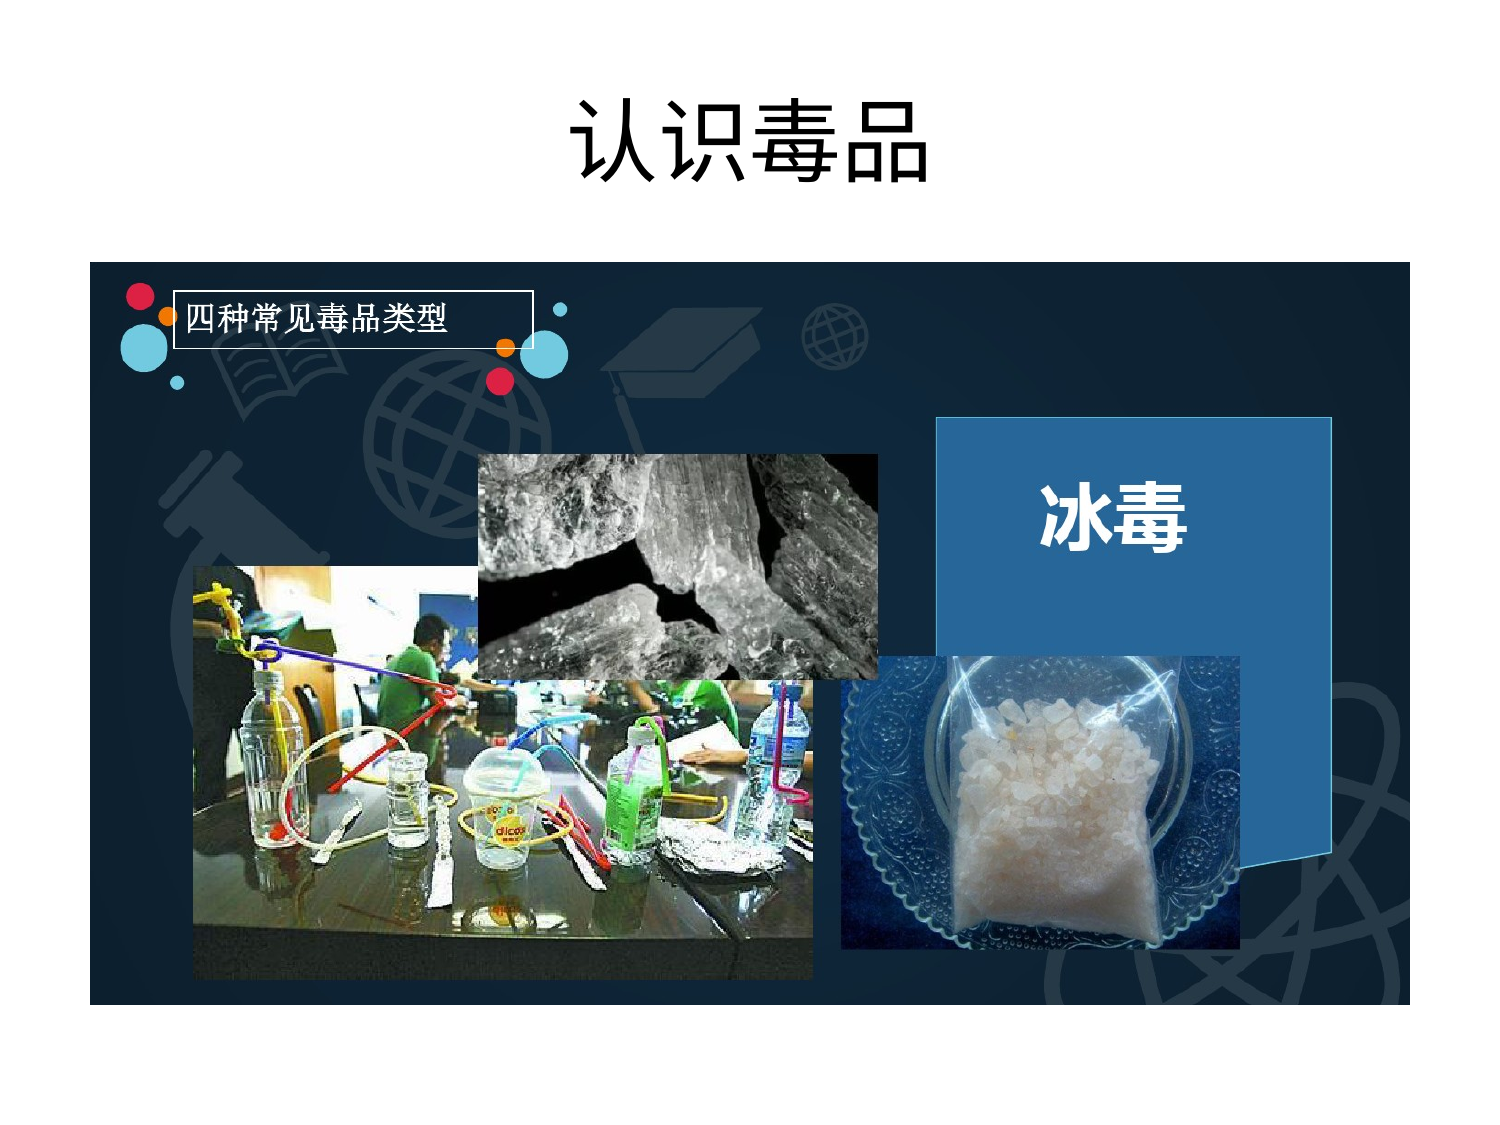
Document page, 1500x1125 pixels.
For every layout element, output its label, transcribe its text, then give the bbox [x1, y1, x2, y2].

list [89, 262, 1411, 1006]
title 认识毒品 [74, 44, 1426, 233]
